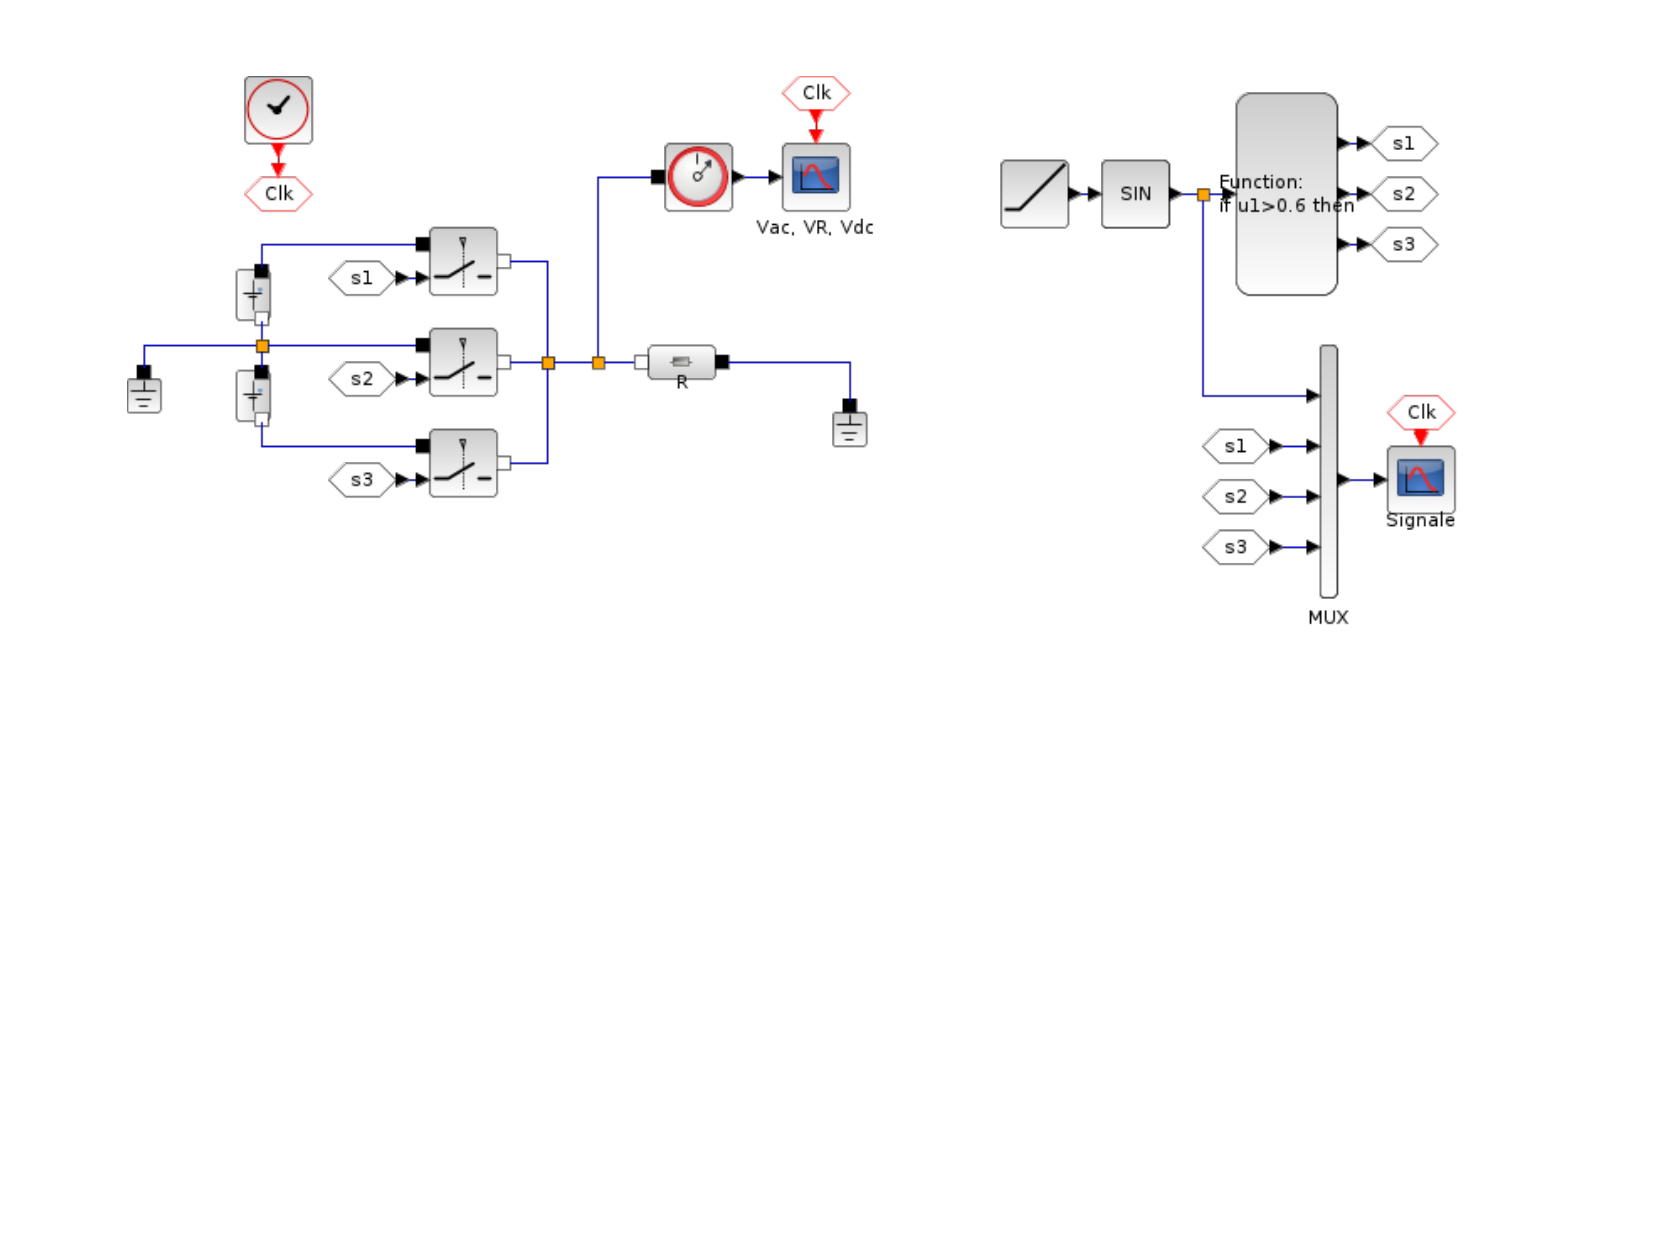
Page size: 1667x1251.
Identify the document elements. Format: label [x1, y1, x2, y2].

picture [126, 76, 1463, 636]
